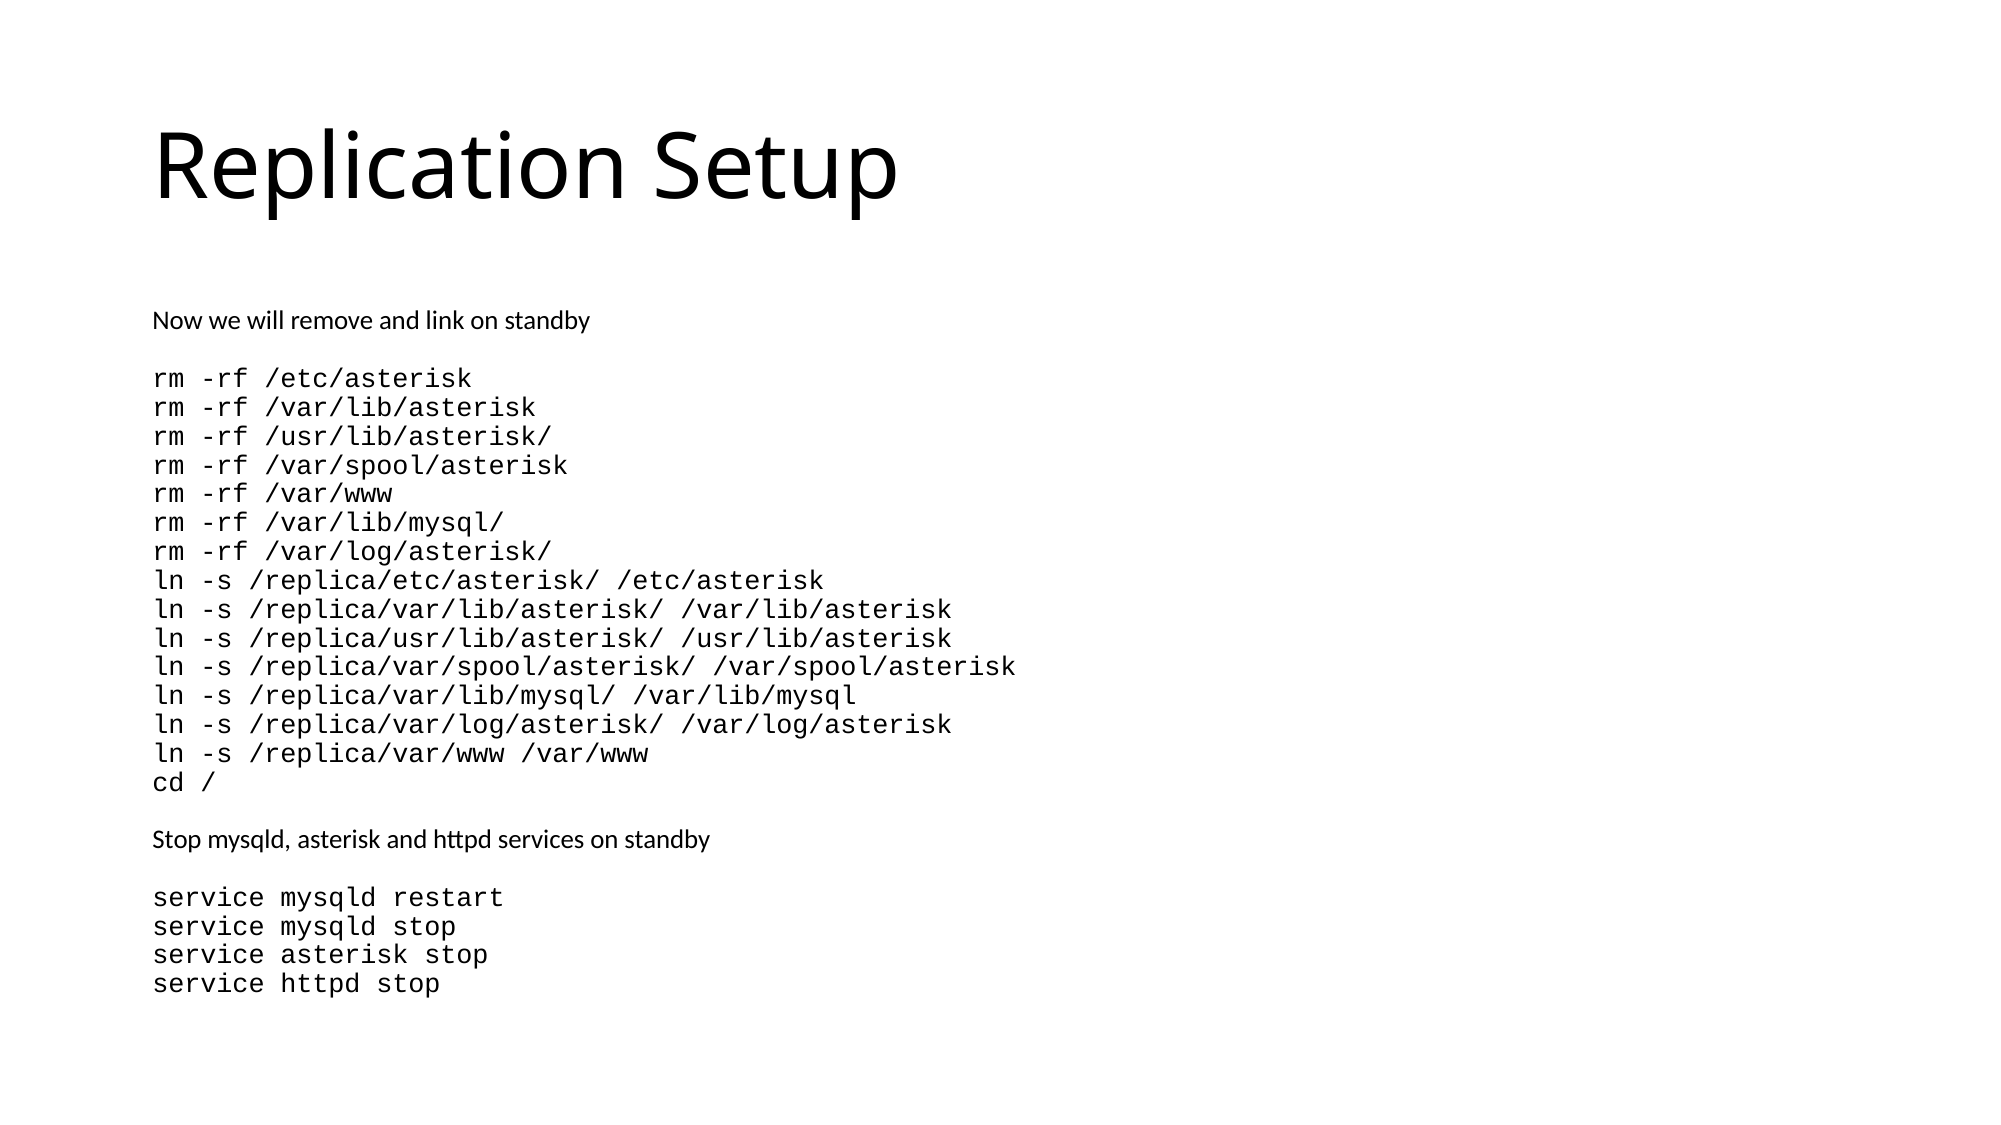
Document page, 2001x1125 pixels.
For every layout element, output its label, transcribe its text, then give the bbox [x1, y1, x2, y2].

title Replication Setup [137, 59, 1863, 278]
list Now we will remove and link on standby rm -rf /etc/asterisk rm -rf /var/lib/asterisk rm -rf /usr/lib/asterisk/ rm -rf /var/spool/asterisk rm -rf /var/www rm -rf /var/lib/mysql/ rm -rf /var/log/asterisk/ ln -s /replica/etc/asterisk/ /etc/asterisk ln -s /replica/var/lib/asterisk/ /var/lib/asterisk ln -s /replica/usr/lib/asterisk/ /usr/lib/asterisk ln -s /replica/var/spool/asterisk/ /var/spool/asterisk ln -s /replica/var/lib/mysql/ /var/lib/mysql ln -s /replica/var/log/asterisk/ /var/log/asterisk ln -s /replica/var/www /var/www cd / Stop mysqld, asterisk and httpd services on standby service mysqld restart service mysqld stop service asterisk stop service httpd stop [137, 299, 1863, 1014]
